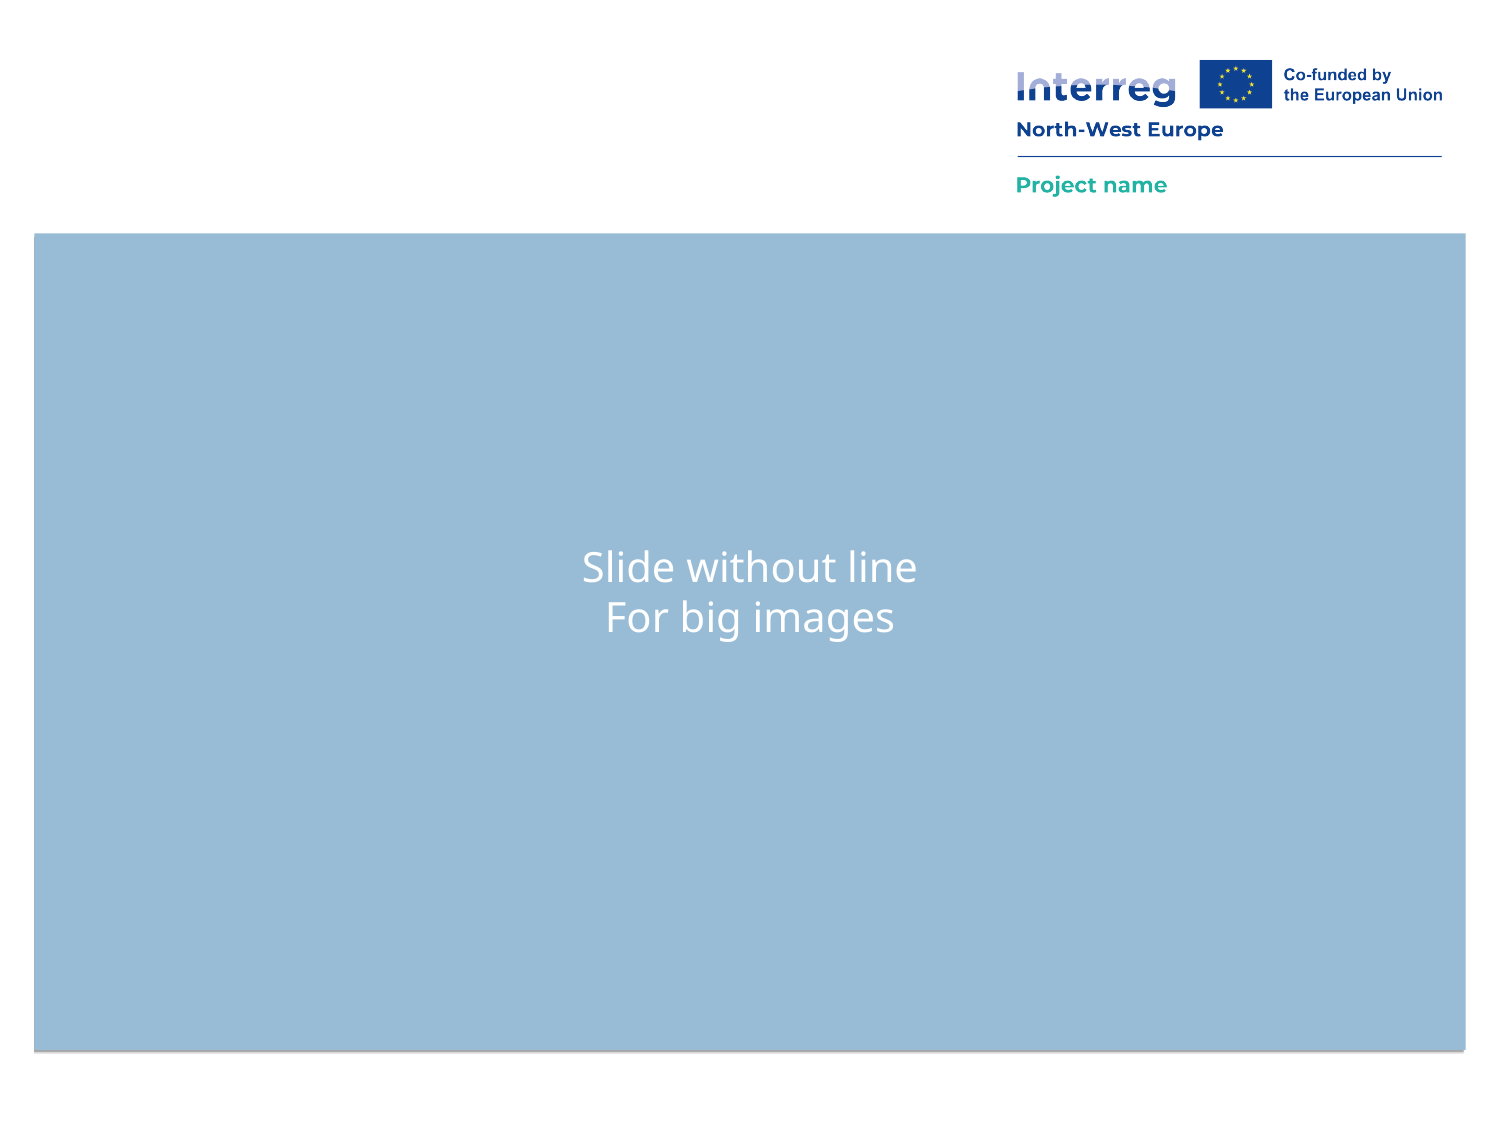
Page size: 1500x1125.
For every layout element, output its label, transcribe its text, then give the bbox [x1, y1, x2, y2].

text_box Slide without line For big images [460, 533, 1039, 649]
picture [958, 0, 1500, 252]
text_box [34, 233, 1466, 1050]
